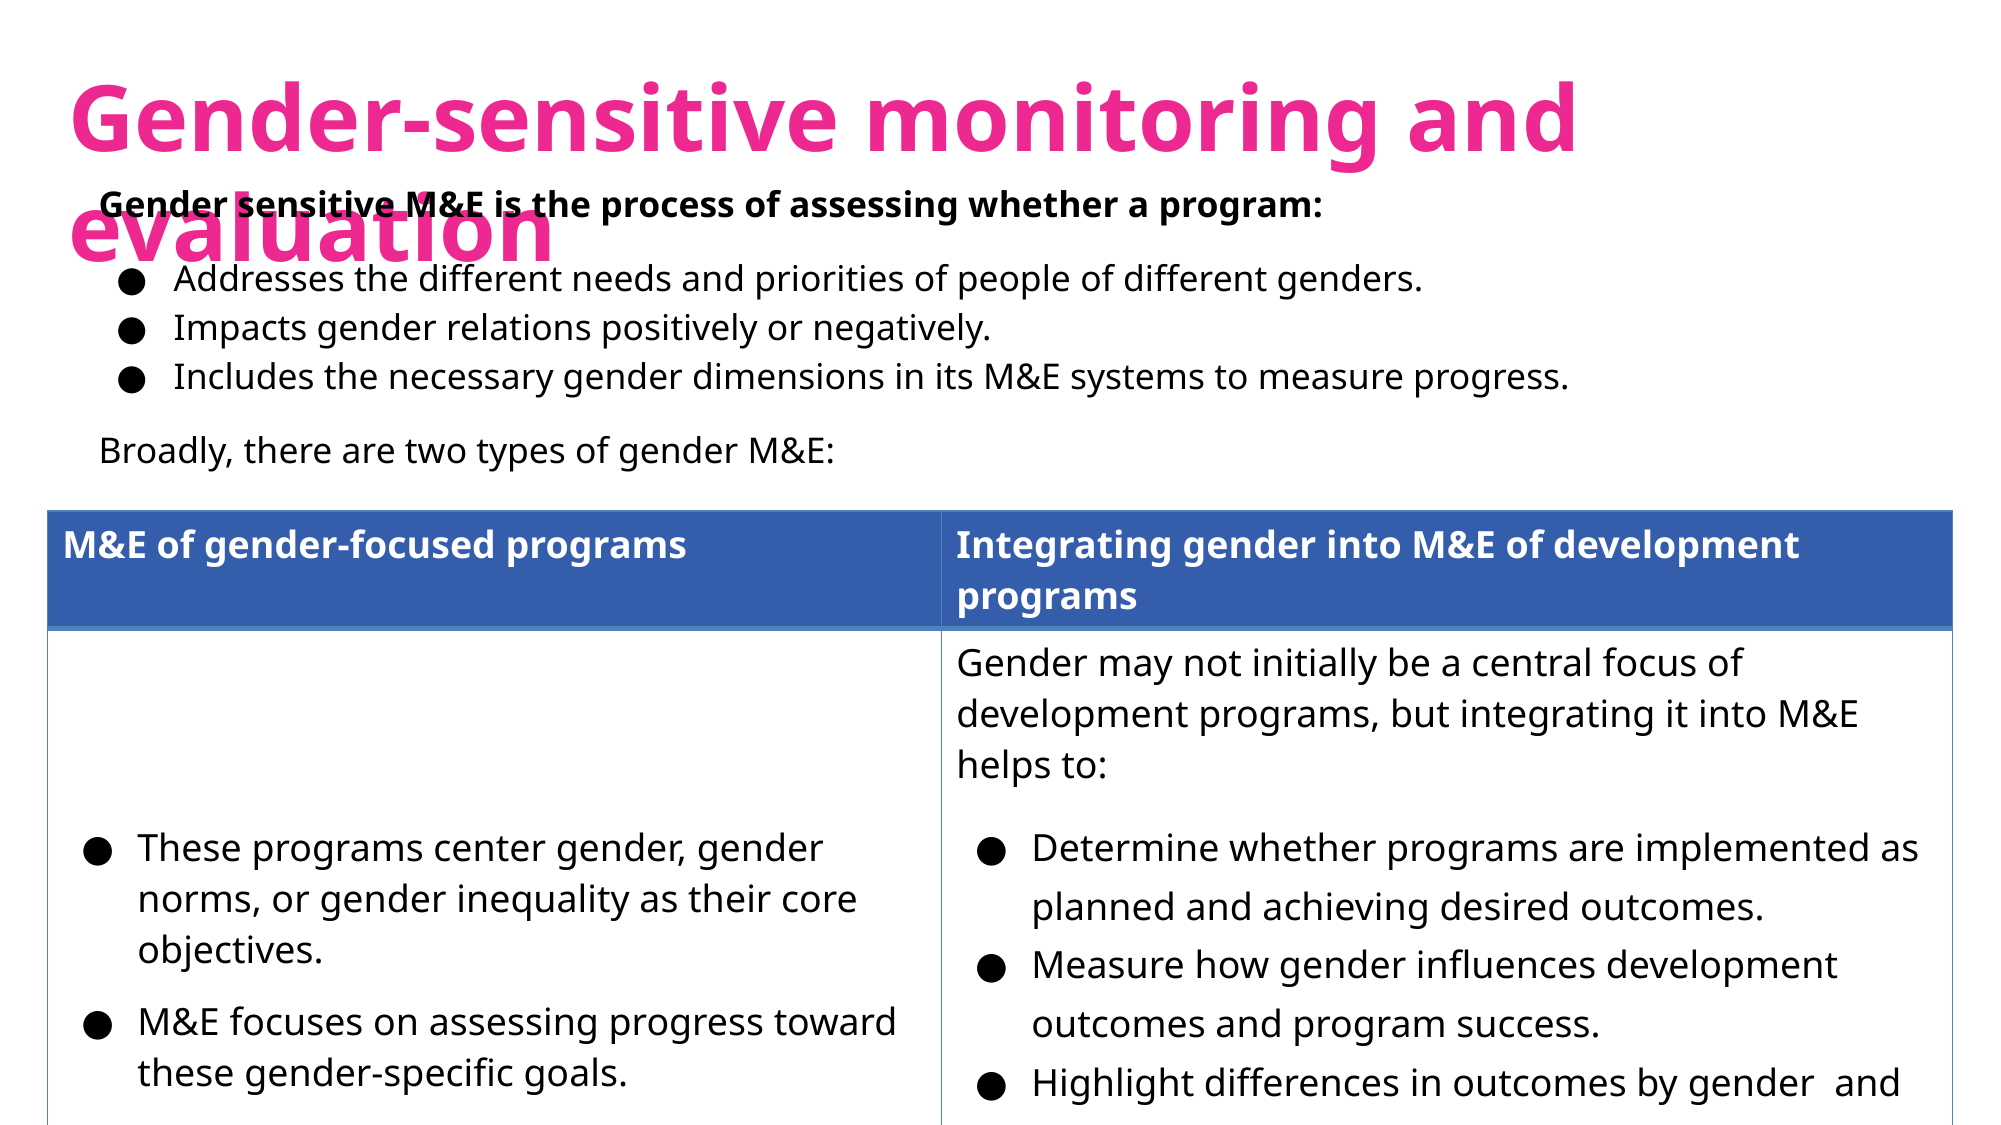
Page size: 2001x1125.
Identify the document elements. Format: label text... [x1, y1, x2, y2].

table_header M&E of gender-focused programs [48, 512, 941, 626]
table_header Integrating gender into M&E of development programs [942, 512, 1952, 626]
table_cell These programs center gender, gender norms, or gender inequality as their core objectives. M&E focuses on assessing progress toward these gender-specific goals. [48, 631, 941, 1125]
list Gender sensitive M&E is the process of assessing whether a program: Addresses the different needs and priorities of people of different genders. Impacts gender relations positively or negatively. Includes the necessary gender dimensions in its M&E systems to measure progress. Broadly, there are two types of gender M&E: [98, 176, 1963, 538]
table_cell Gender may not initially be a central focus of development programs, but integrating it into M&E helps to: Determine whether programs are implemented as planned and achieving desired outcomes. Measure how gender influences development outcomes and program success. Highlight differences in outcomes by gender and other social characteristics, showing where future efforts should better integrate gender considerations. [942, 631, 1952, 1125]
title Gender-sensitive monitoring and evaluation [68, 59, 1932, 186]
